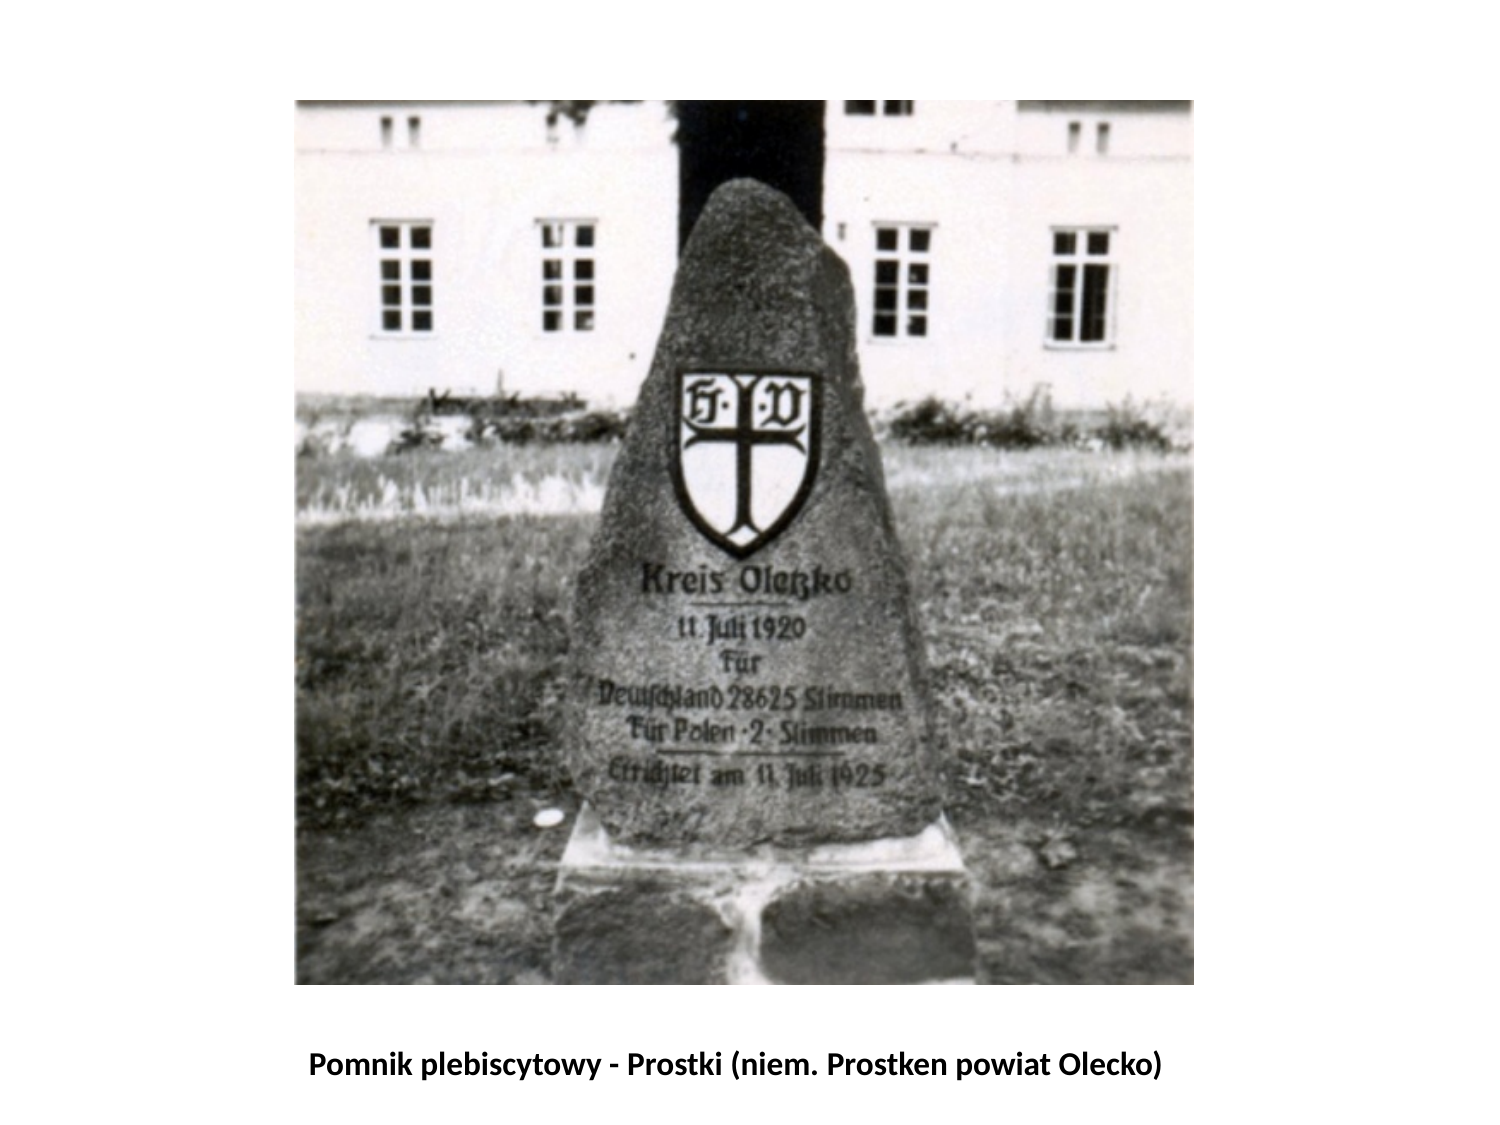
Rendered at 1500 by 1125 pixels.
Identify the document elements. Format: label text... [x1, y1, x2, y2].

picture [293, 100, 1195, 985]
title Pomnik plebiscytowy - Prostki (niem. Prostken powiat Olecko) [294, 996, 1194, 1090]
